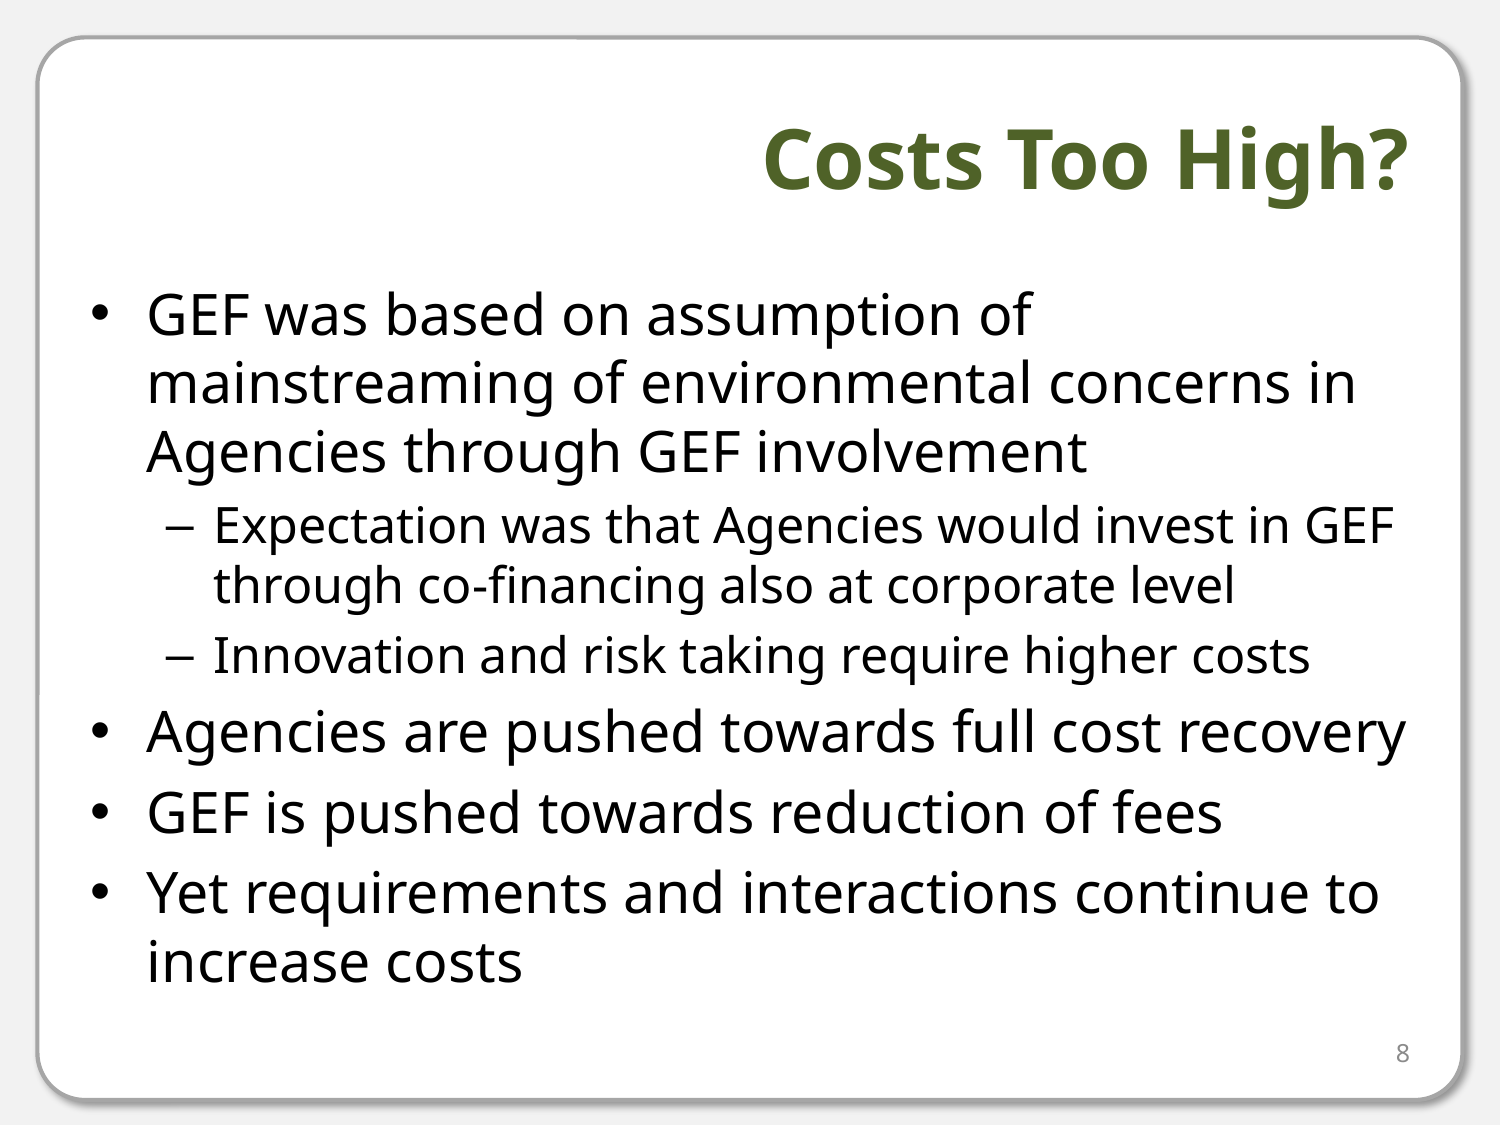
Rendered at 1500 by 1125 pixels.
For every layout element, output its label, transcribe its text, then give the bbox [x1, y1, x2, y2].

list GEF was based on assumption of mainstreaming of environmental concerns in Agencies through GEF involvement Expectation was that Agencies would invest in GEF through co-financing also at corporate level Innovation and risk taking require higher costs Agencies are pushed towards full cost recovery GEF is pushed towards reduction of fees Yet requirements and interactions continue to increase costs [75, 270, 1425, 1013]
slide_number 8 [1074, 1025, 1425, 1085]
title Costs Too High? [75, 62, 1425, 250]
